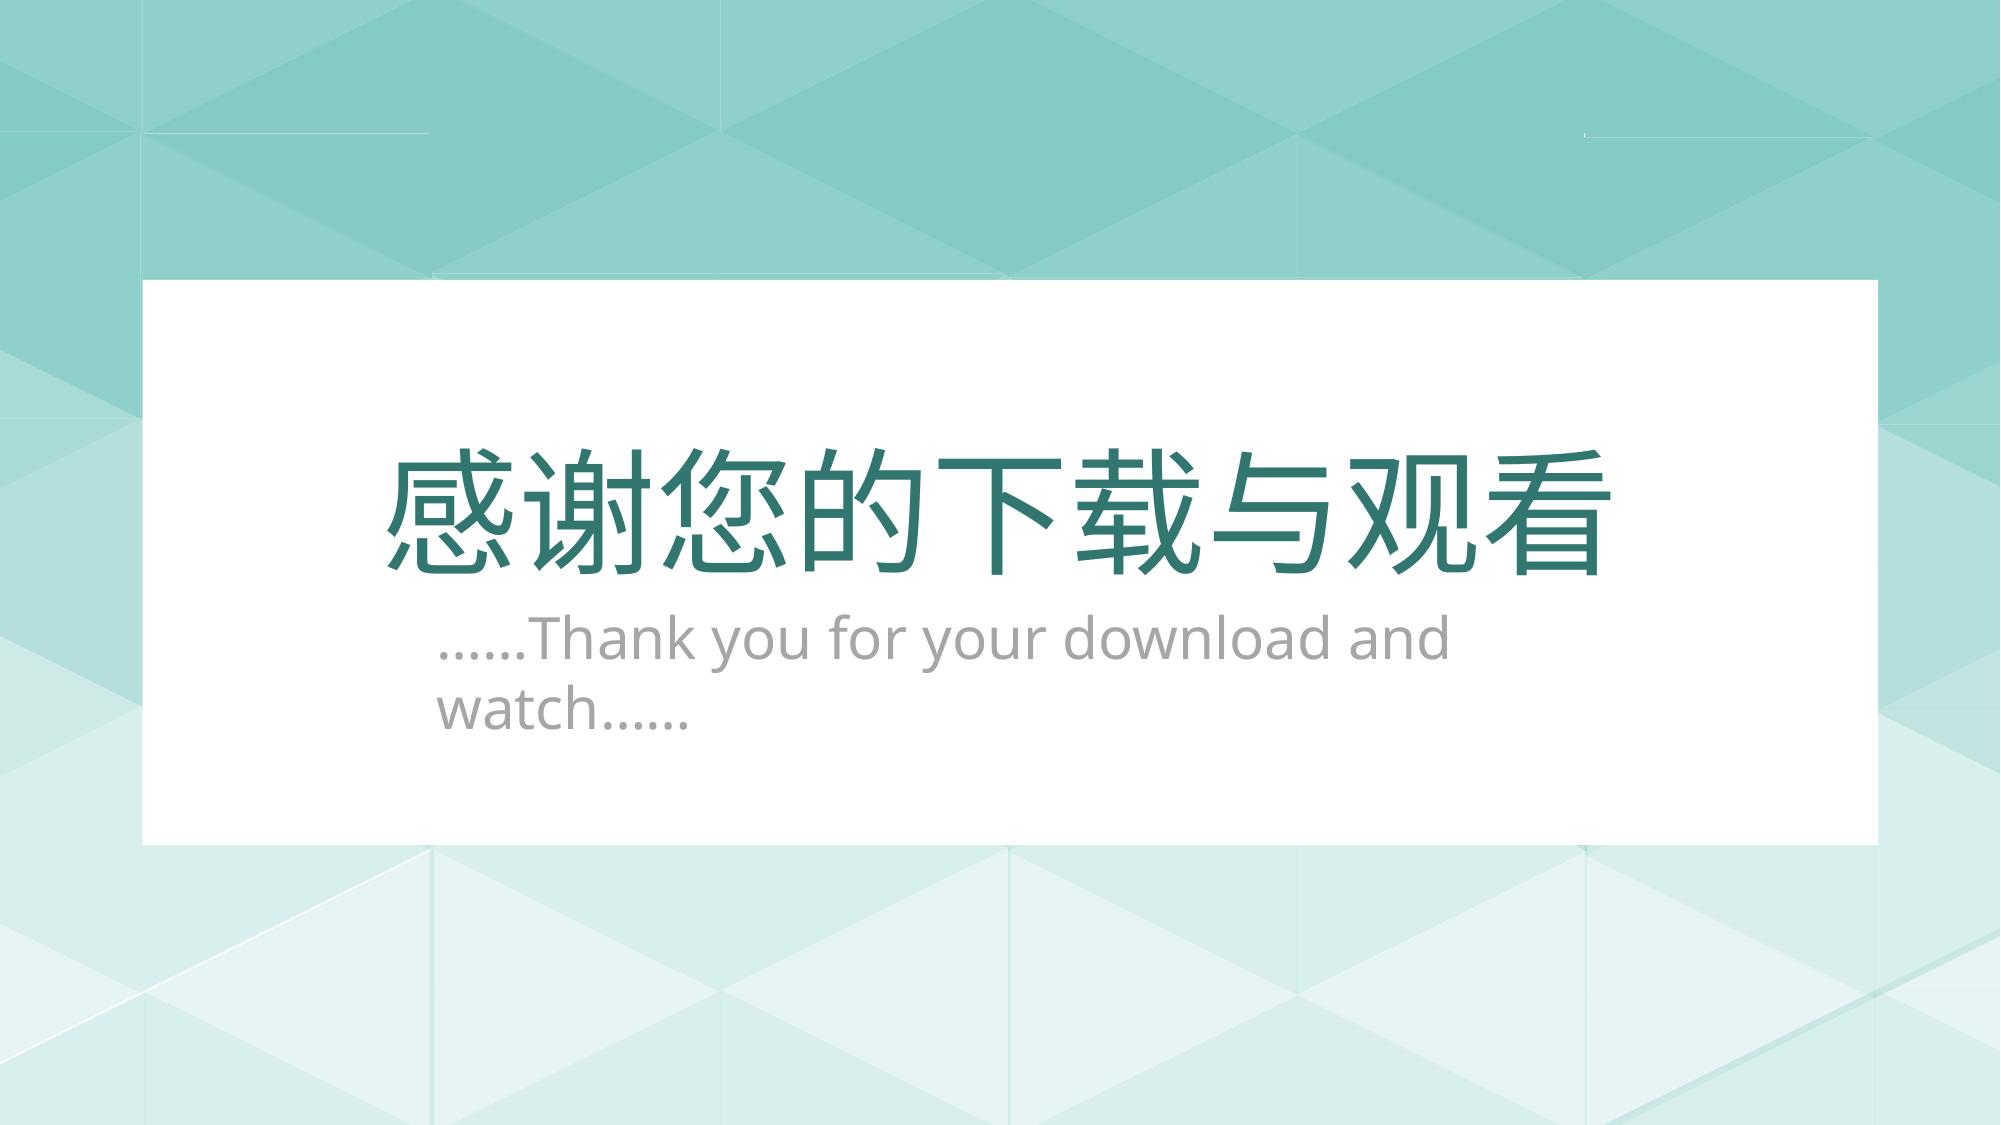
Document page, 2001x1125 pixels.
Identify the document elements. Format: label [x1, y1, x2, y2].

text_box [0, 0, 2000, 1125]
